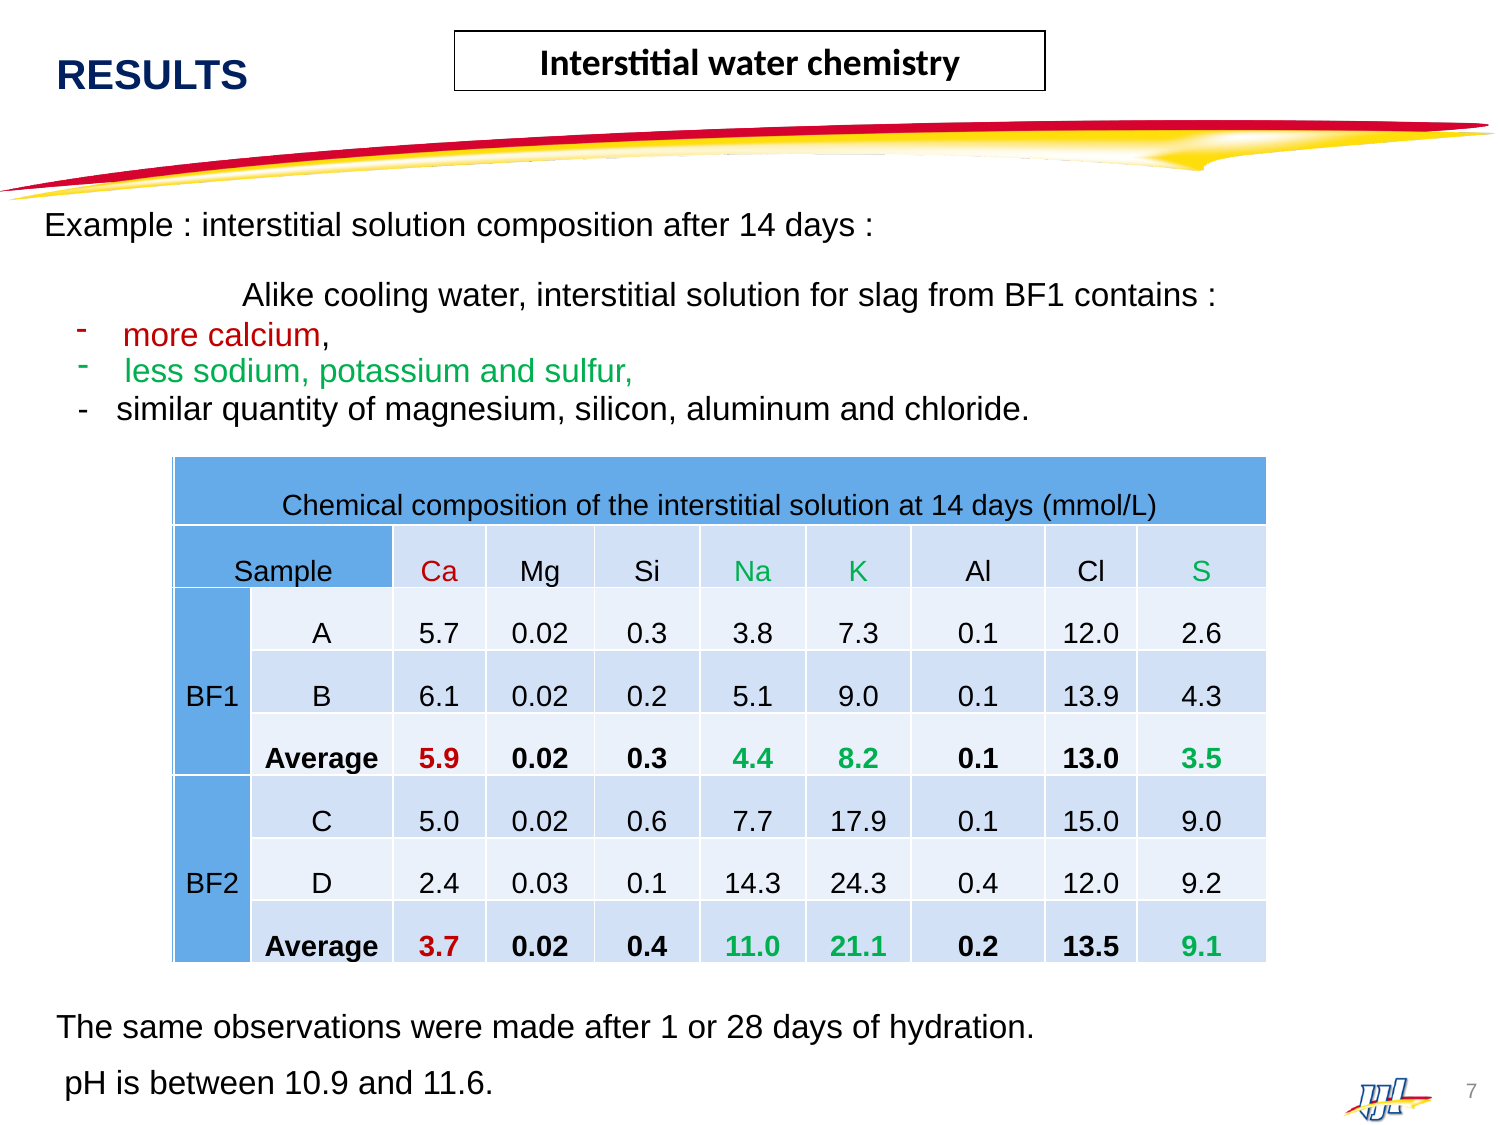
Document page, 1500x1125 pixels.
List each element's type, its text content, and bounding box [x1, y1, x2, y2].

table_cell 0.02 [487, 714, 594, 774]
table_cell 0.1 [912, 776, 1044, 837]
table_cell Mg [487, 526, 594, 587]
picture [0, 119, 1500, 201]
table_cell Cl [1046, 526, 1136, 587]
title Results [41, 18, 1317, 127]
text_box Interstitial water chemistry [454, 30, 1046, 91]
table_cell 5.0 [394, 776, 485, 837]
table_cell 15.0 [1046, 776, 1136, 837]
table_cell 0.4 [595, 901, 699, 962]
slide_number 7 [1142, 1070, 1493, 1125]
table_cell Sample [175, 526, 392, 587]
table_cell 12.0 [1046, 588, 1136, 649]
table_cell 5.7 [394, 588, 485, 649]
table_cell 0.02 [487, 776, 594, 837]
table_cell 17.9 [807, 776, 910, 837]
table_cell B [252, 651, 392, 712]
table_cell 0.03 [487, 839, 594, 899]
table_cell 9.1 [1138, 901, 1266, 962]
table_cell 4.3 [1138, 651, 1266, 712]
table_cell 0.4 [912, 839, 1044, 899]
table_cell 0.2 [912, 901, 1044, 962]
table_cell Average [252, 901, 392, 962]
table_cell S [1138, 526, 1266, 587]
table_cell BF2 [175, 776, 250, 962]
table_cell 21.1 [807, 901, 910, 962]
table_cell A [252, 588, 392, 649]
table_cell 13.9 [1046, 651, 1136, 712]
table_cell 11.0 [701, 901, 805, 962]
table_cell BF1 [175, 588, 250, 774]
table_cell 0.02 [487, 651, 594, 712]
table_cell 0.1 [912, 714, 1044, 774]
table_cell D [252, 839, 392, 899]
text_box Example : interstitial solution composition after 14 days : [29, 196, 1154, 251]
table_cell Na [701, 526, 805, 587]
table_cell 5.9 [394, 714, 485, 774]
table_cell 12.0 [1046, 839, 1136, 899]
table_cell 0.02 [487, 901, 594, 962]
table_cell 24.3 [807, 839, 910, 899]
table_cell 3.7 [394, 901, 485, 962]
table_cell Average [252, 714, 392, 774]
text_box Alike cooling water, interstitial solution for slag from BF1 contains : more calcium, [61, 265, 1400, 361]
table_cell Al [912, 526, 1044, 587]
table_cell 0.1 [912, 588, 1044, 649]
table_cell 0.3 [595, 588, 699, 649]
table_header Chemical composition of the interstitial solution at 14 days (mmol/L) [175, 457, 1266, 524]
table_cell 3.8 [701, 588, 805, 649]
table_cell 13.5 [1046, 901, 1136, 962]
text_box - similar quantity of magnesium, silicon, aluminum and chloride. [62, 380, 1188, 435]
table_cell 13.0 [1046, 714, 1136, 774]
table_cell 5.1 [701, 651, 805, 712]
table_cell 8.2 [807, 714, 910, 774]
table_cell 0.1 [912, 651, 1044, 712]
text_box The same observations were made after 1 or 28 days of hydration. [41, 997, 1400, 1053]
table_cell 3.5 [1138, 714, 1266, 774]
table_cell 14.3 [701, 839, 805, 899]
table_cell 0.6 [595, 776, 699, 837]
table_cell 0.3 [595, 714, 699, 774]
table_cell 2.4 [394, 839, 485, 899]
table_cell 7.3 [807, 588, 910, 649]
table_cell 7.7 [701, 776, 805, 837]
text_box less sodium, potassium and sulfur, [62, 361, 1188, 380]
table_cell 0.1 [595, 839, 699, 899]
table_cell 6.1 [394, 651, 485, 712]
table_cell Ca [394, 526, 485, 587]
table_cell 0.02 [487, 588, 594, 649]
table_cell K [807, 526, 910, 587]
table_cell C [252, 776, 392, 837]
table_cell 9.2 [1138, 839, 1266, 899]
table_cell 2.6 [1138, 588, 1266, 649]
table_cell Si [595, 526, 699, 587]
text_box pH is between 10.9 and 11.6. [49, 1053, 520, 1109]
table_cell 9.0 [807, 651, 910, 712]
table_cell 4.4 [701, 714, 805, 774]
table_cell 9.0 [1138, 776, 1266, 837]
table_cell 0.2 [595, 651, 699, 712]
